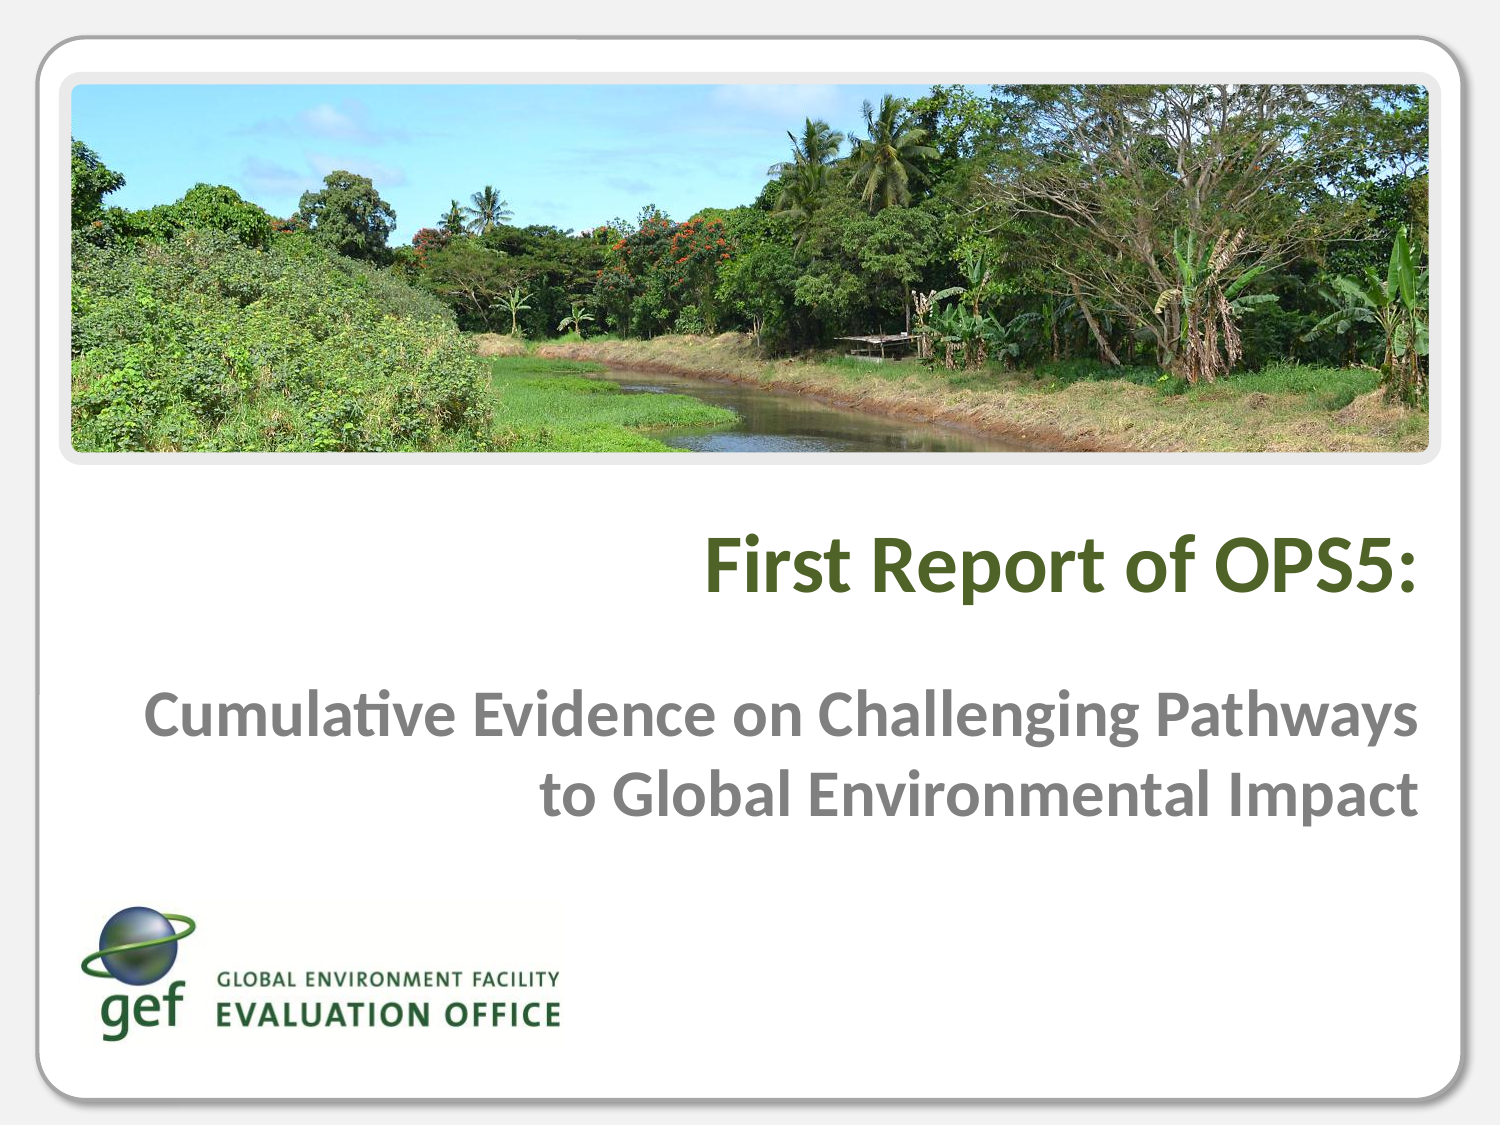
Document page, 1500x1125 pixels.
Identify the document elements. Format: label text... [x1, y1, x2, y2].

picture [64, 77, 1436, 459]
text_box Cumulative Evidence on Challenging Pathways to Global Environmental Impact [65, 662, 1435, 875]
text_box First Report of OPS5: [65, 480, 1435, 638]
picture [77, 899, 563, 1050]
